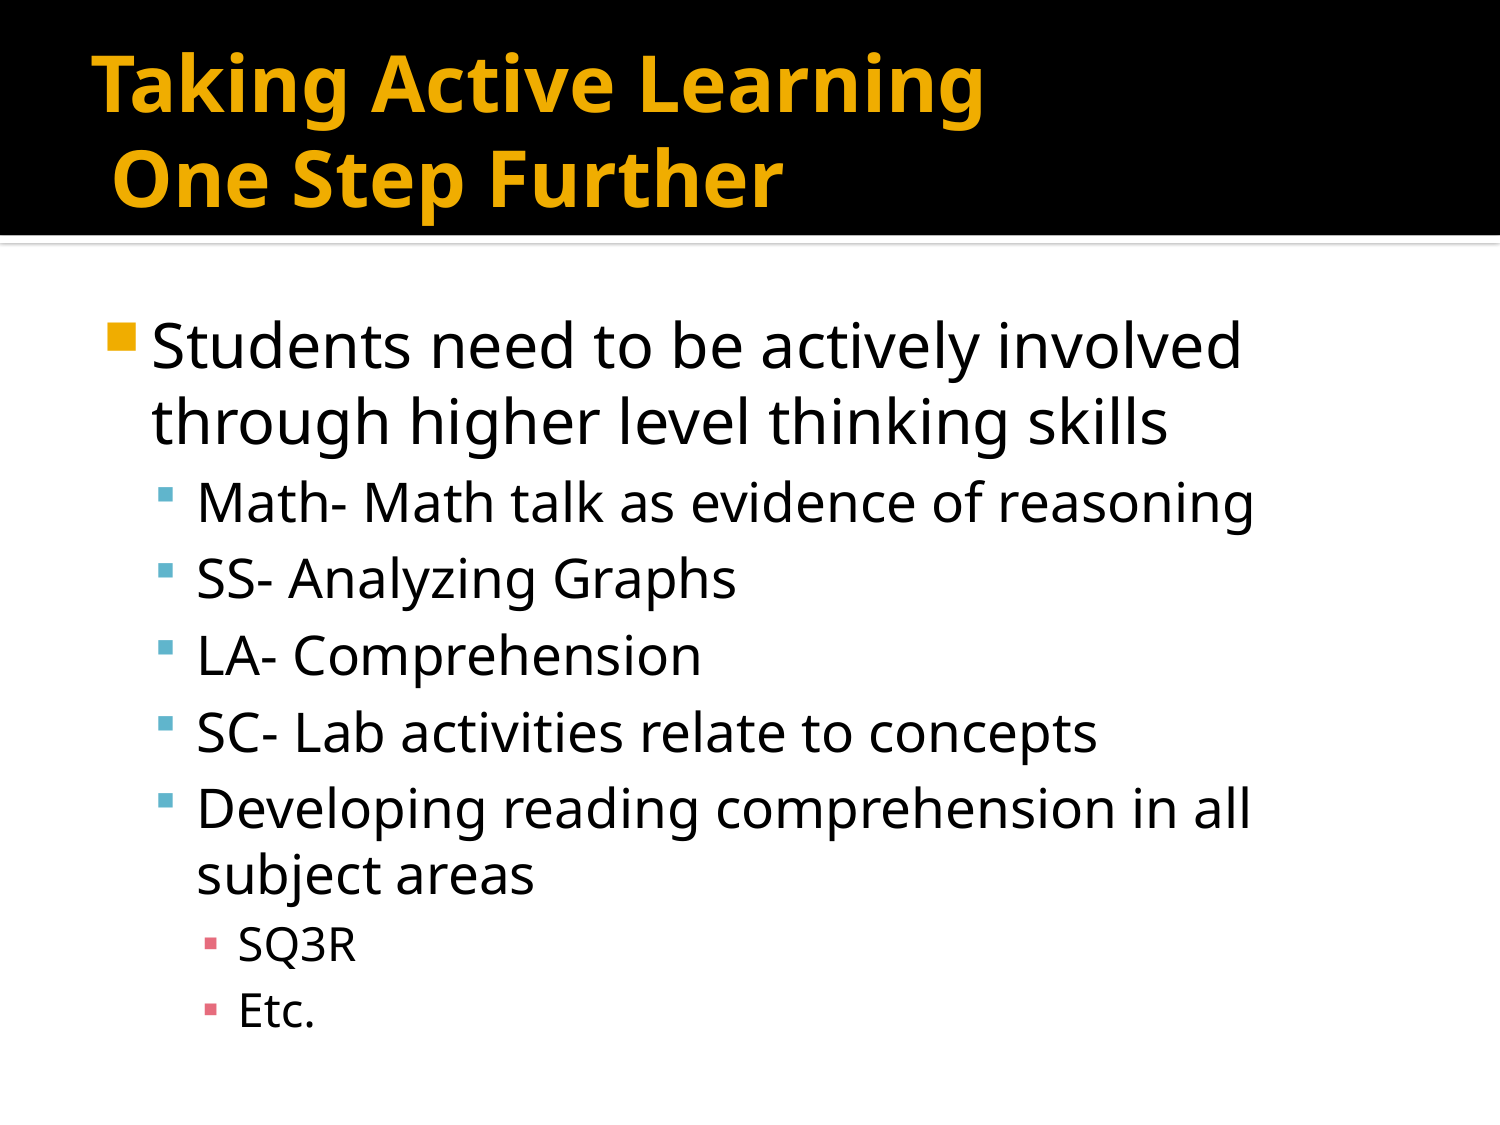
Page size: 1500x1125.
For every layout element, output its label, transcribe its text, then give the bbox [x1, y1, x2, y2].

list Students need to be actively involved through higher level thinking skills Math- Math talk as evidence of reasoning SS- Analyzing Graphs LA- Comprehension SC- Lab activities relate to concepts Developing reading comprehension in all subject areas SQ3R Etc. [75, 291, 1425, 1050]
title Taking Active Learning One Step Further [75, 25, 1425, 231]
